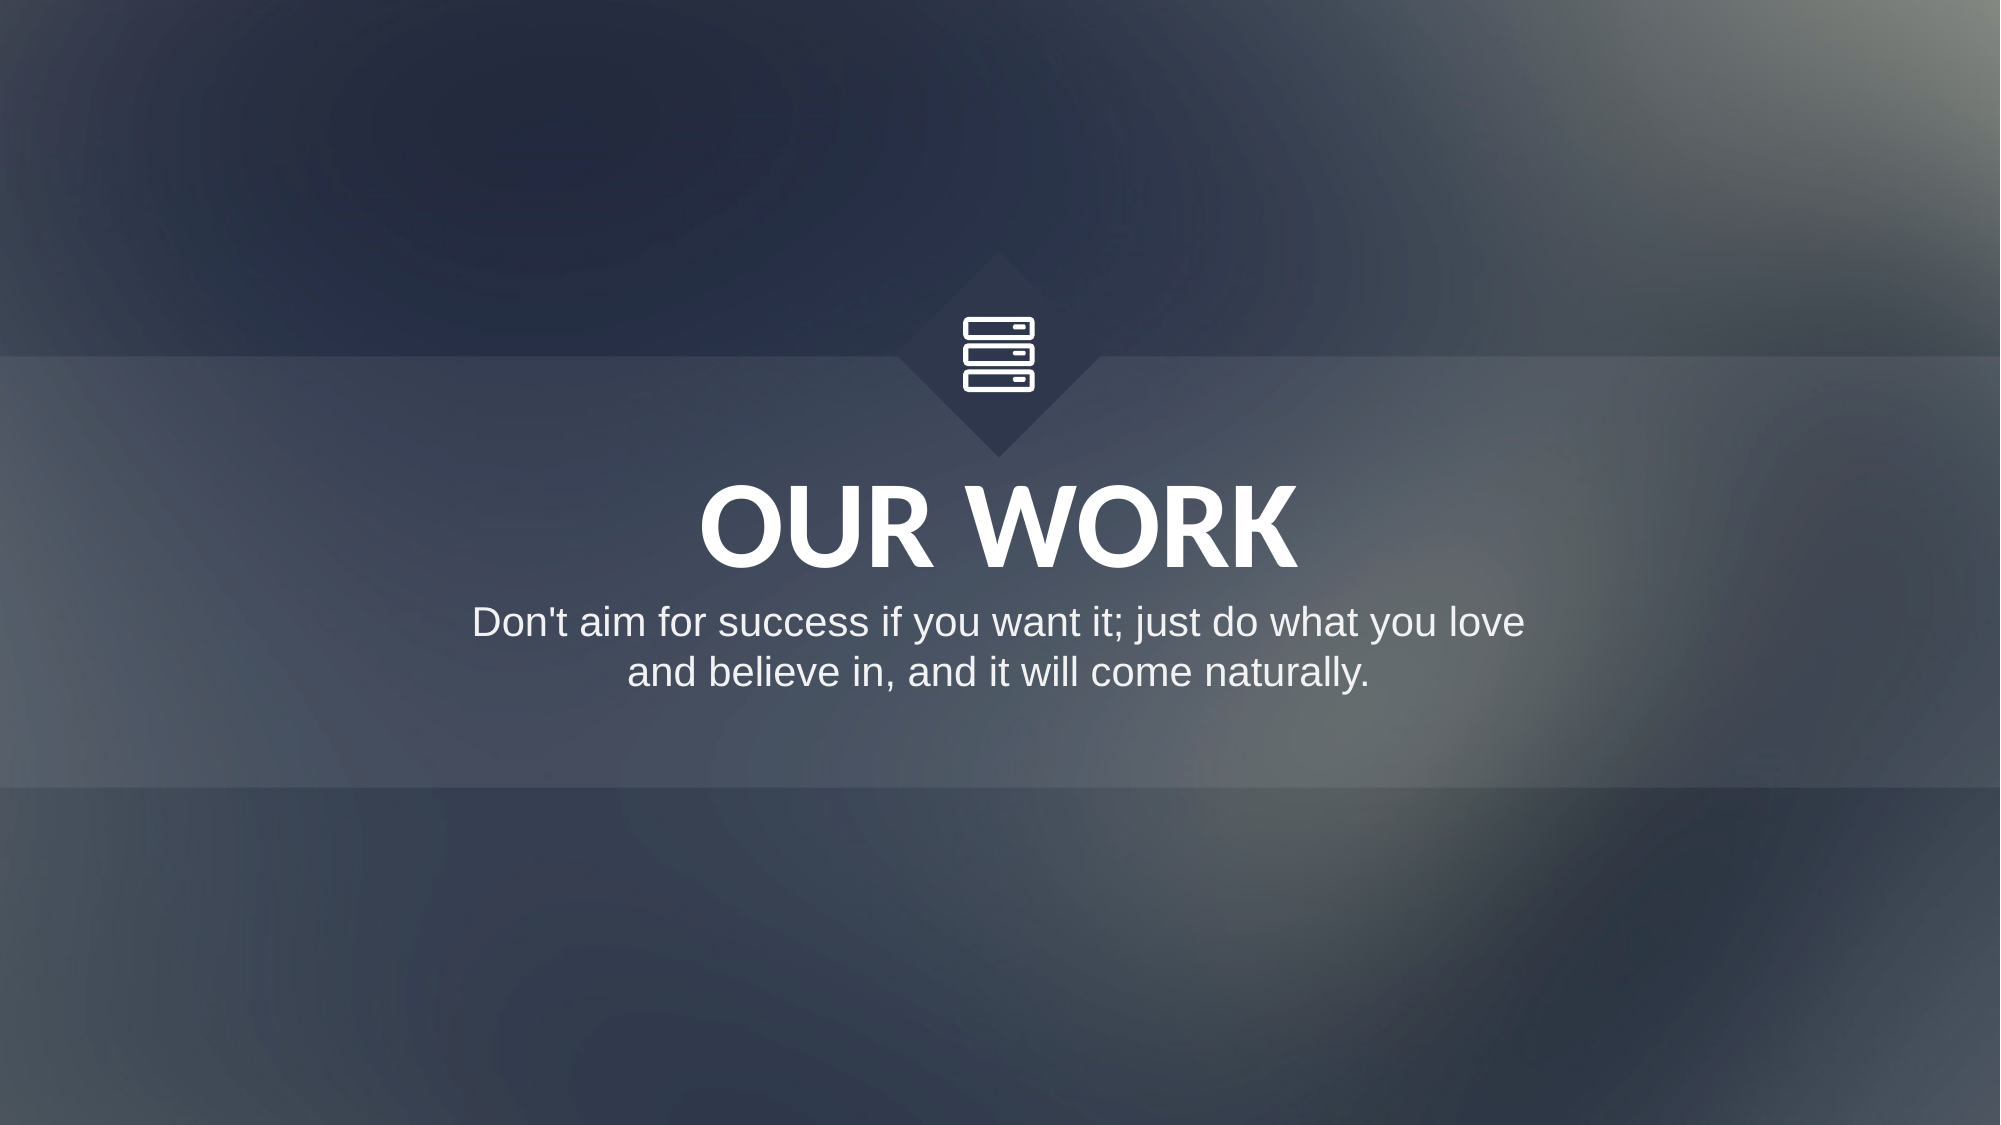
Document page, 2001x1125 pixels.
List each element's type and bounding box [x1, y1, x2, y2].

text_box [925, 281, 1073, 428]
picture [0, 0, 2000, 1125]
